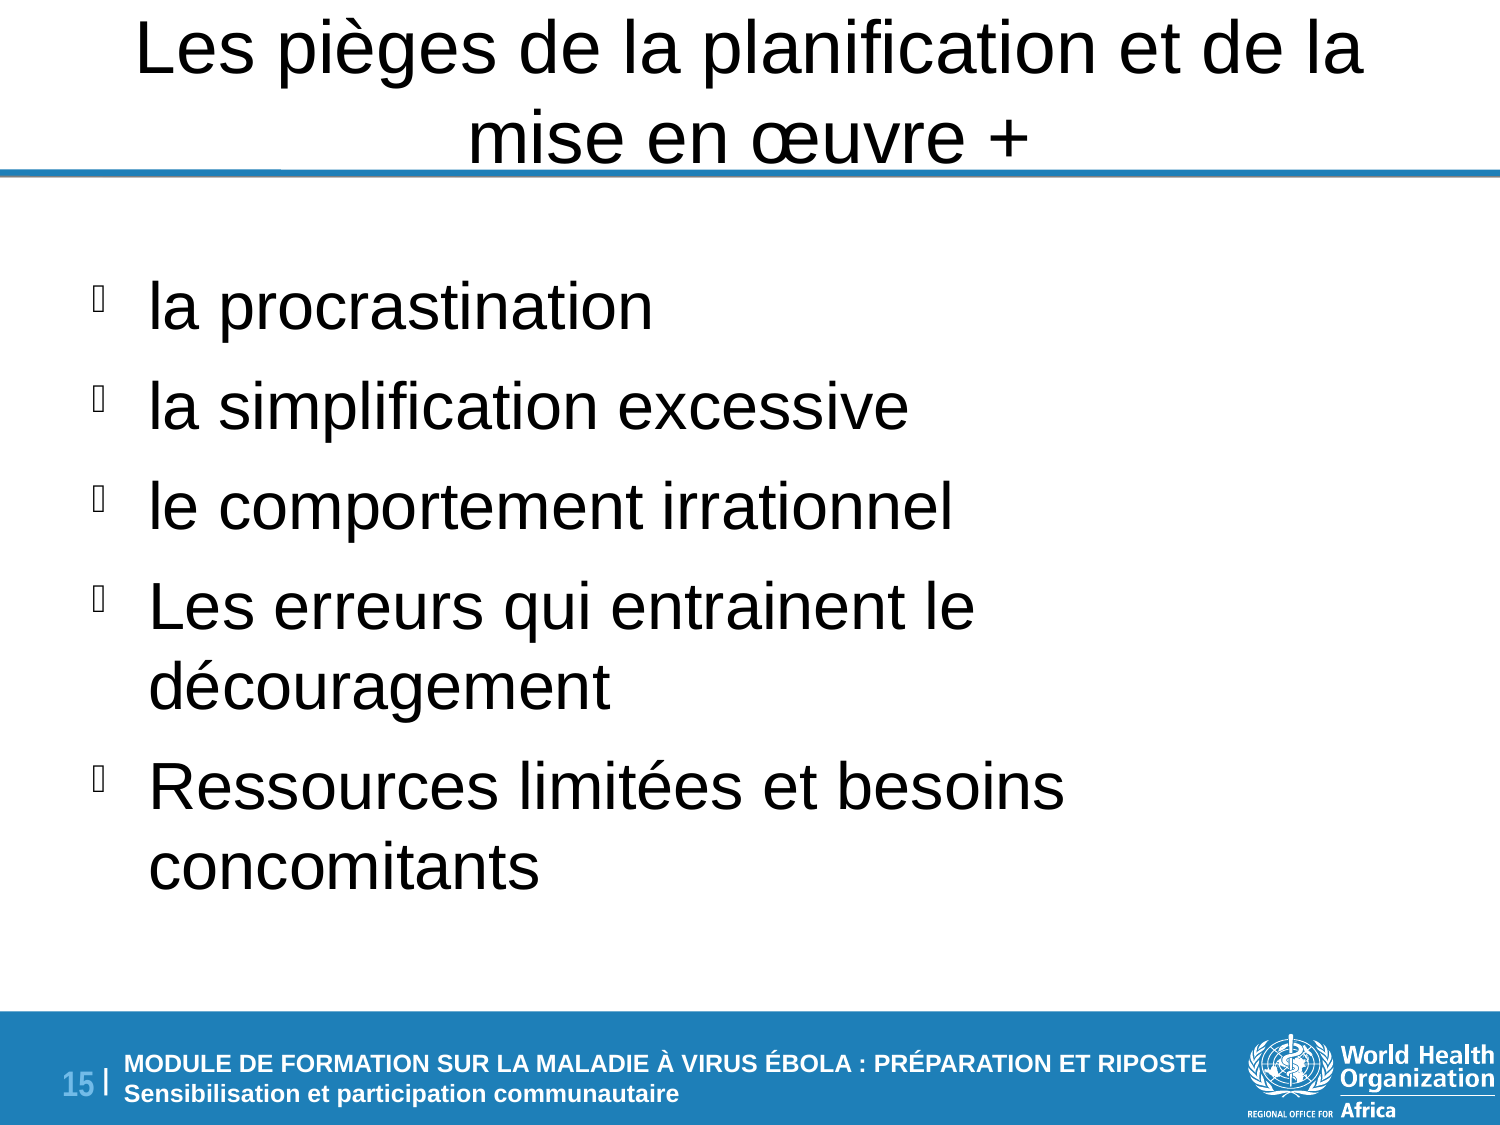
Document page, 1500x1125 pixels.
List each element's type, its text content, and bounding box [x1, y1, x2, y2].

list la procrastination la simplification excessive le comportement irrationnel Les erreurs qui entrainent le découragement Ressources limitées et besoins concomitants [76, 255, 1427, 858]
title Les pièges de la planification et de la mise en œuvre + [75, 31, 1425, 147]
